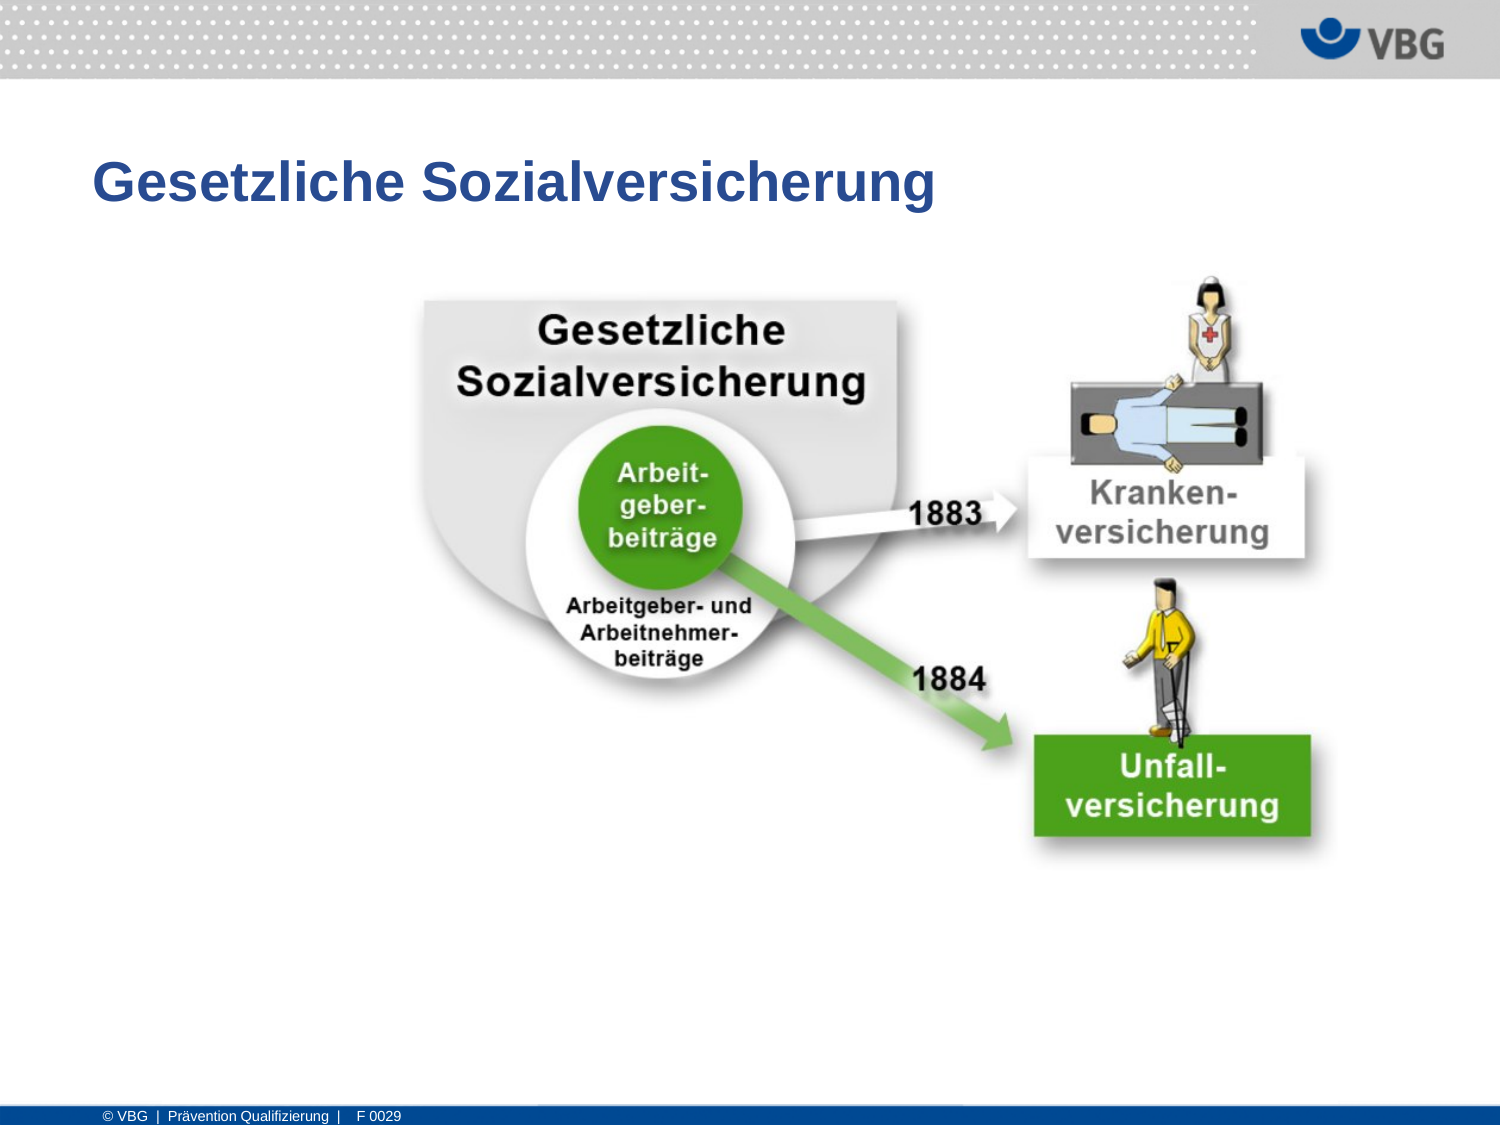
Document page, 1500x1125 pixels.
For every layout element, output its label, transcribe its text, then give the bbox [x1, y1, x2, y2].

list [162, 270, 1338, 1104]
list F 0029 [356, 1108, 547, 1125]
picture [0, 0, 1500, 1125]
title Gesetzliche Sozialversicherung [92, 112, 1410, 254]
